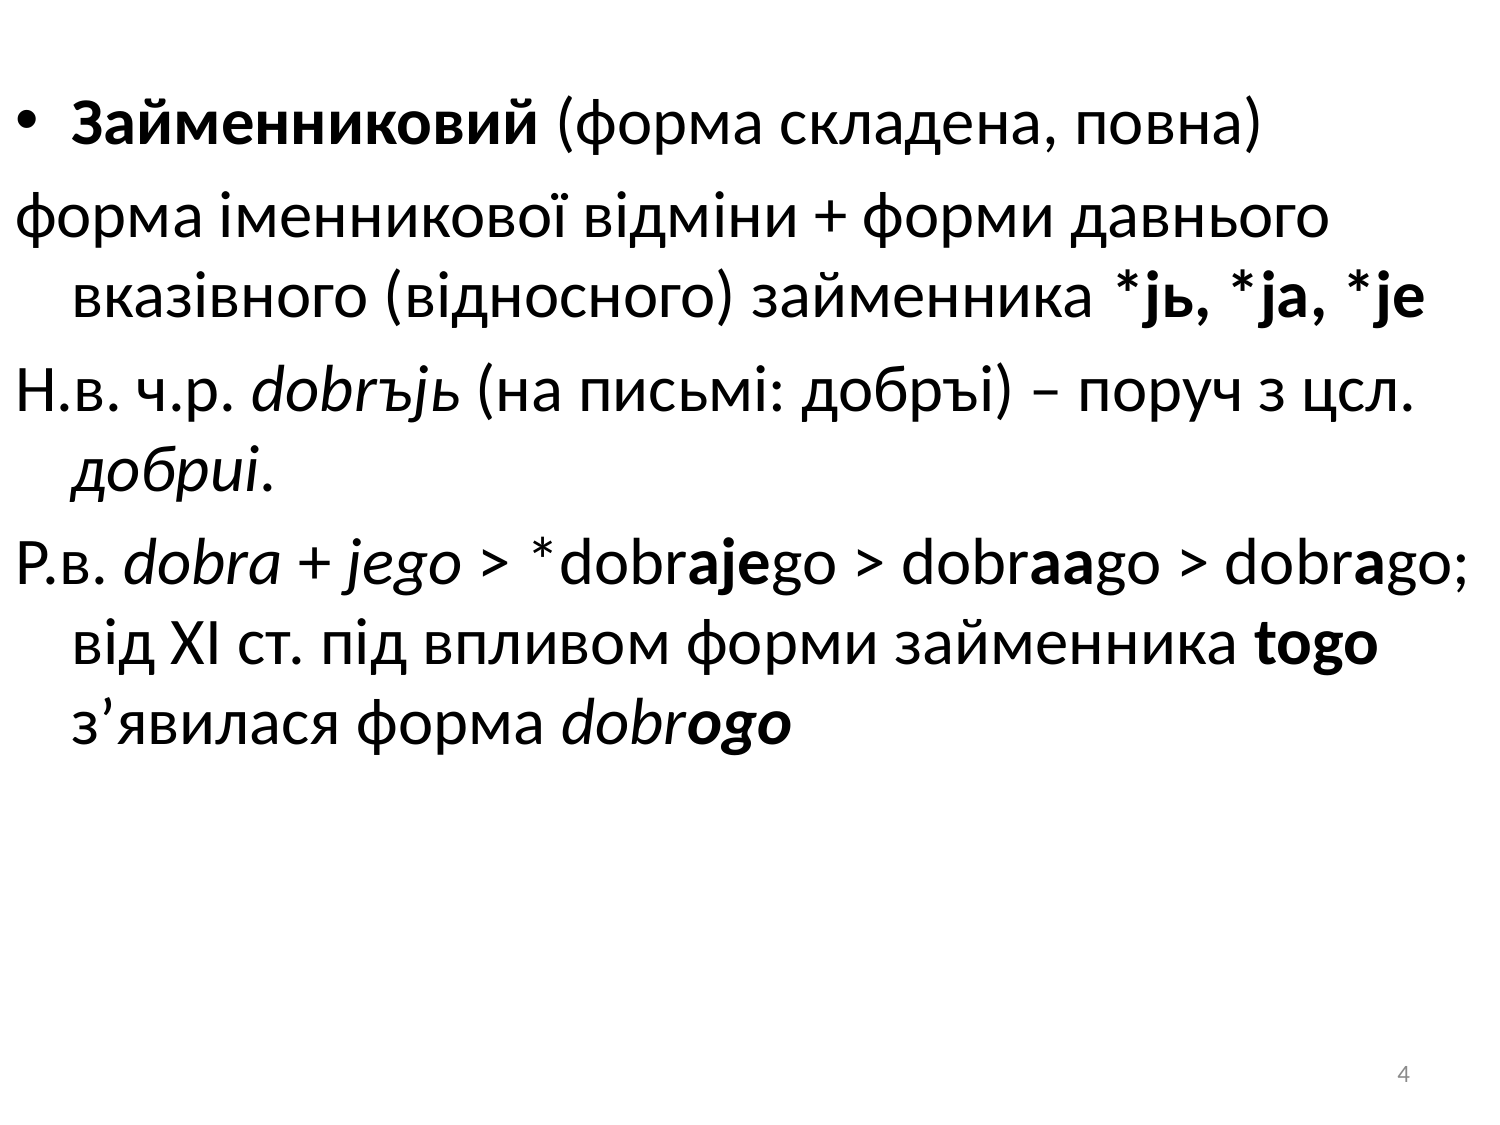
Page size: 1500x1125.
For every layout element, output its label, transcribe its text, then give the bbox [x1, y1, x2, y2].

list Займенниковий (форма складена, повна) форма іменникової відміни + форми давнього вказівного (відносного) займенника *jь, *ja, *je Н.в. ч.р. dobrъjь (на письмі: добръі) – поруч з цсл. добриі. Р.в. dobra + jego > *dobrajego > dobraago > dobrago; від XI ст. під впливом форми займенника togo з’явилася форма dobrogo [0, 70, 1500, 1005]
slide_number 4 [1074, 1042, 1425, 1103]
